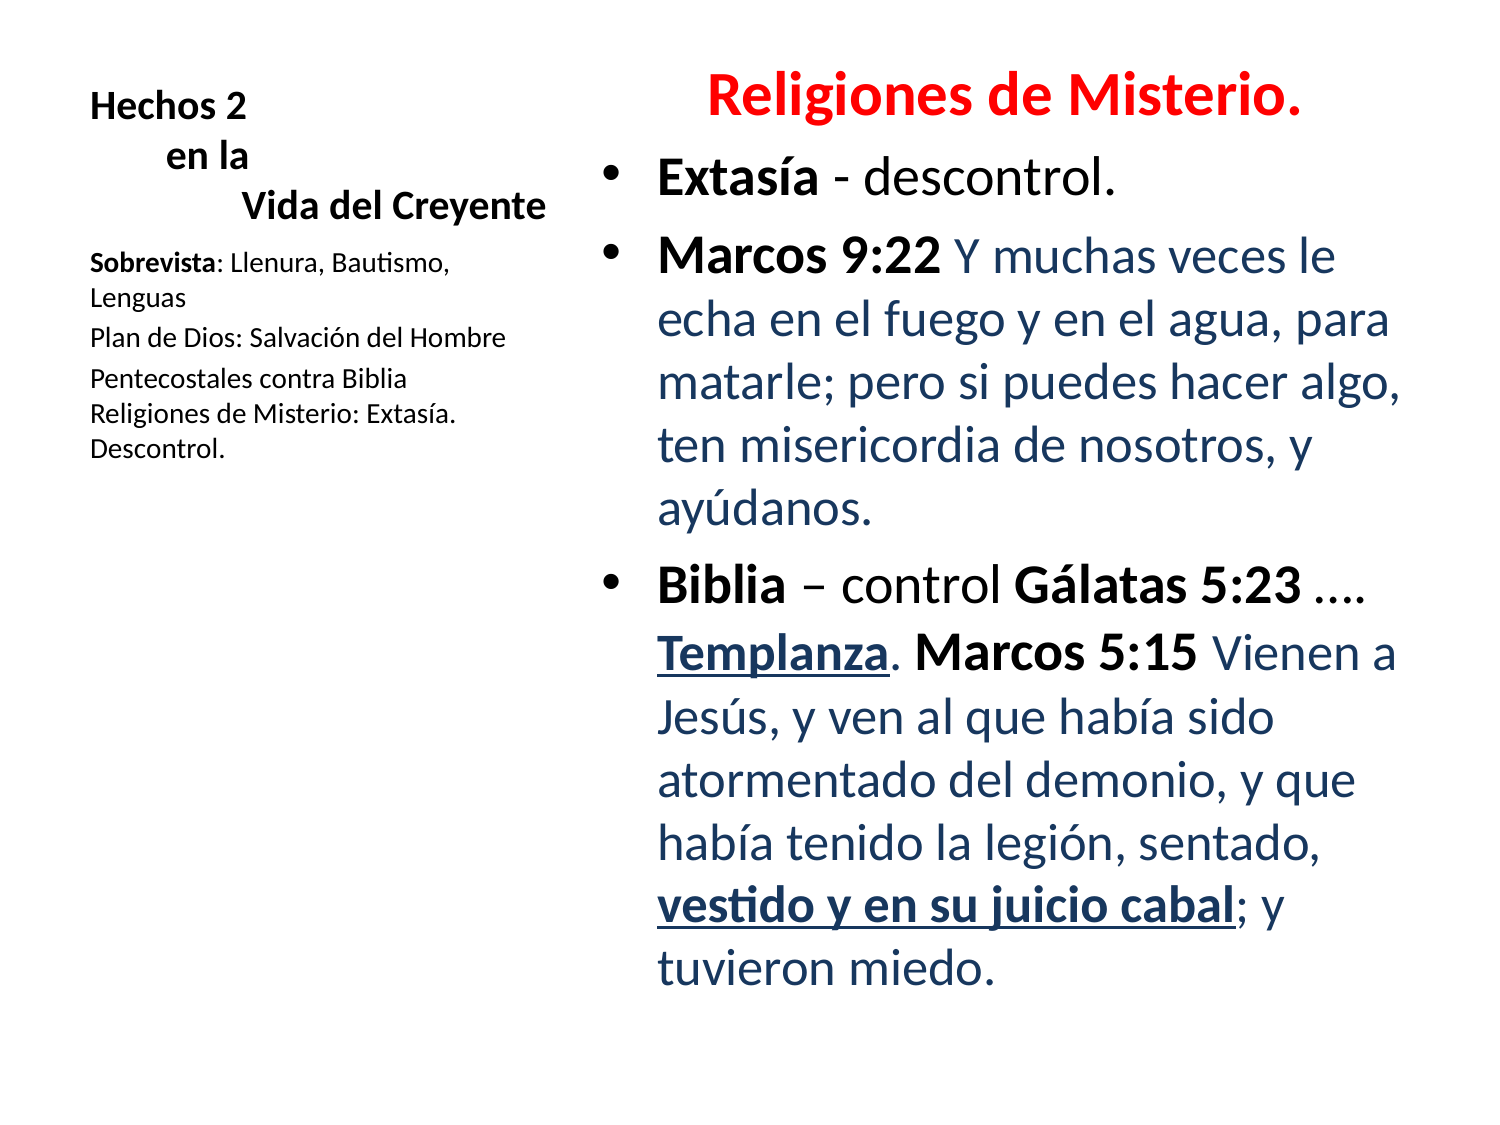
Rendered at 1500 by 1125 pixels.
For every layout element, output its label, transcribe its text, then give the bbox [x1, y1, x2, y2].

list Sobrevista: Llenura, Bautismo, Lenguas Plan de Dios: Salvación del Hombre Pentecostales contra Biblia Religiones de Misterio: Extasía. Descontrol. [75, 235, 569, 1005]
title Hechos 2 en la Vida del Creyente [75, 44, 569, 235]
list Religiones de Misterio. Extasía - descontrol. Marcos 9:22 Y muchas veces le echa en el fuego y en el agua, para matarle; pero si puedes hacer algo, ten misericordia de nosotros, y ayúdanos. Biblia – control Gálatas 5:23 …. Templanza. Marcos 5:15 ​Vienen a Jesús, y ven al que había sido atormentado del demonio, y que había tenido la legión, sentado, vestido y en su juicio cabal; y tuvieron miedo. [586, 44, 1425, 1005]
